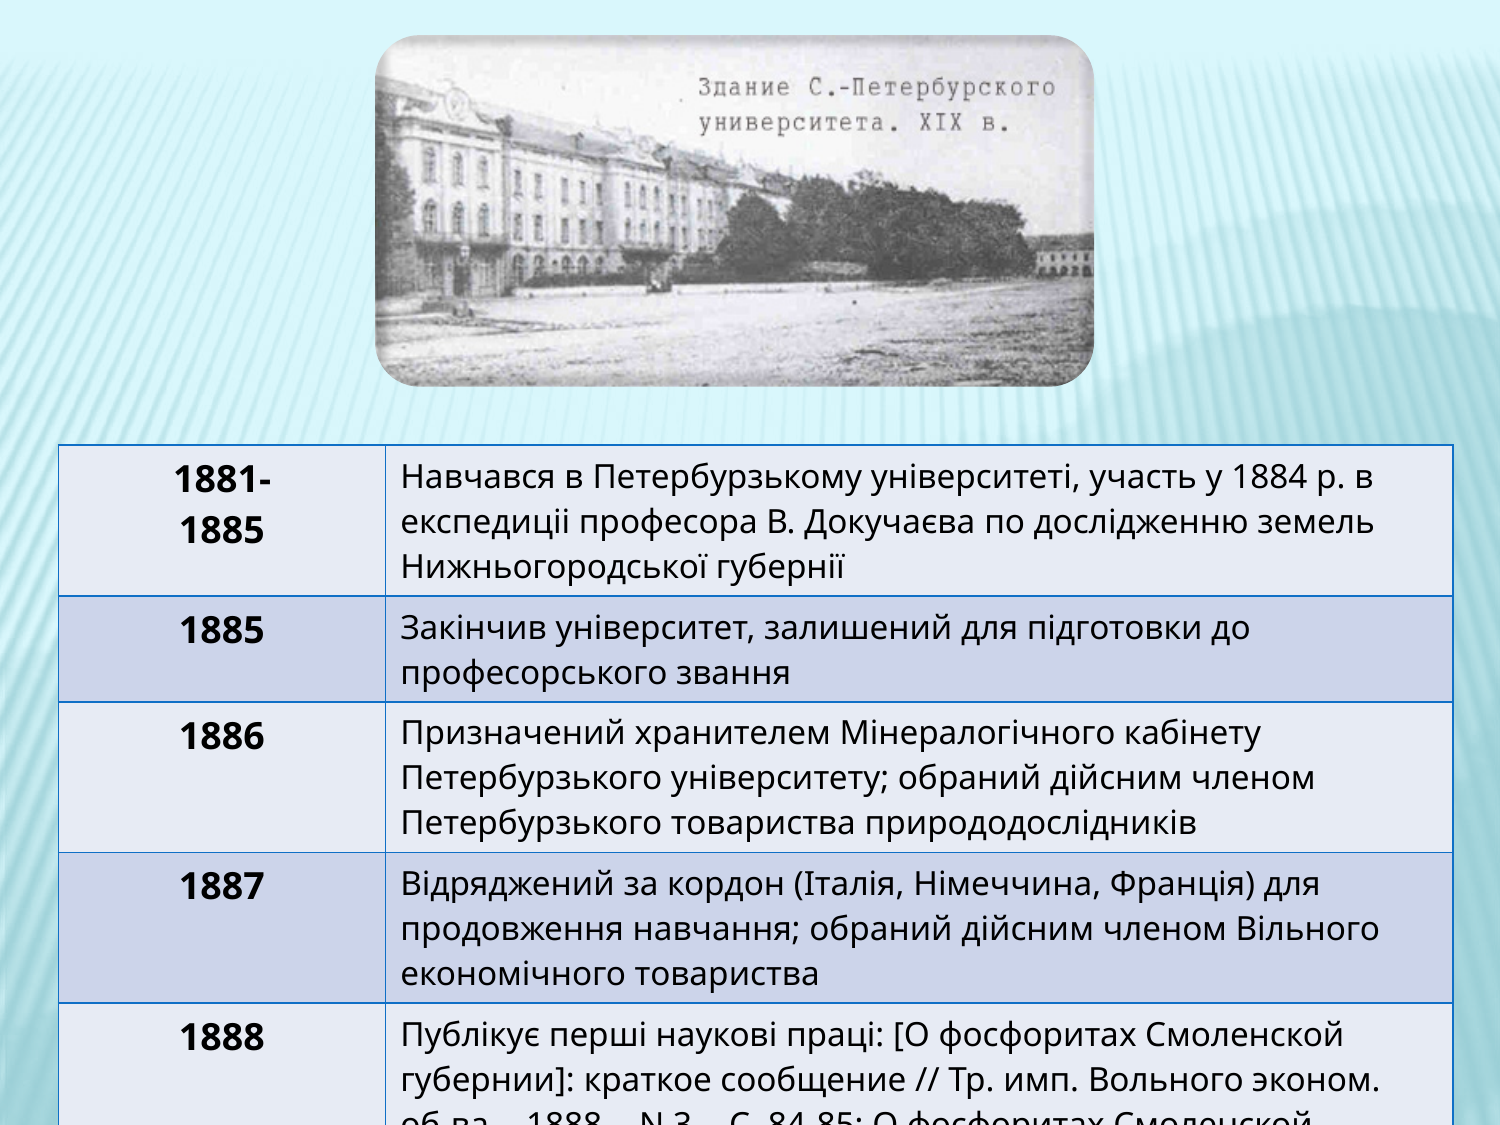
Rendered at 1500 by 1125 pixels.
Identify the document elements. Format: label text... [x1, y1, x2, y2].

table_cell 1886 [59, 703, 385, 852]
table_cell 1888 [59, 1004, 385, 1125]
table_cell Публiкує першi науковi працi: [О фосфоритах Смоленской губернии]: краткое сообщение // Тр. имп. Вольного эконом. об-ва. - 1888. - N 3. - С. 84-85; О фосфоритах Смоленской губернии // Тр. имп. Вольного эконом. об-ва. - 1888. - N 11 - С. 263-294 [386, 1004, 1452, 1125]
table_cell 1887 [59, 853, 385, 1002]
table_cell Закiнчив унiверситет, залишений для пiдготовки до професорського звання [386, 597, 1452, 701]
table_header 1881- 1885 [59, 446, 385, 595]
table_cell Призначений хранителем Мiнералогiчного кабiнету Петербурзького унiверситету; обраний дiйсним членом Петербурзького товариства природодослiдникiв [386, 703, 1452, 852]
table_cell Вiдряджений за кордон (Iталiя, Нiмеччина, Францiя) для продовження навчання; обраний дiйсним членом Вiльного економiчного товариства [386, 853, 1452, 1002]
table_cell 1885 [59, 597, 385, 701]
table_header Навчався в Петербурзькому унiверситетi, участь у 1884 р. в експедицii професора В. Докучаєва по дослiдженню земель Нижньогородської губернiї [386, 446, 1452, 595]
picture [374, 34, 1095, 387]
